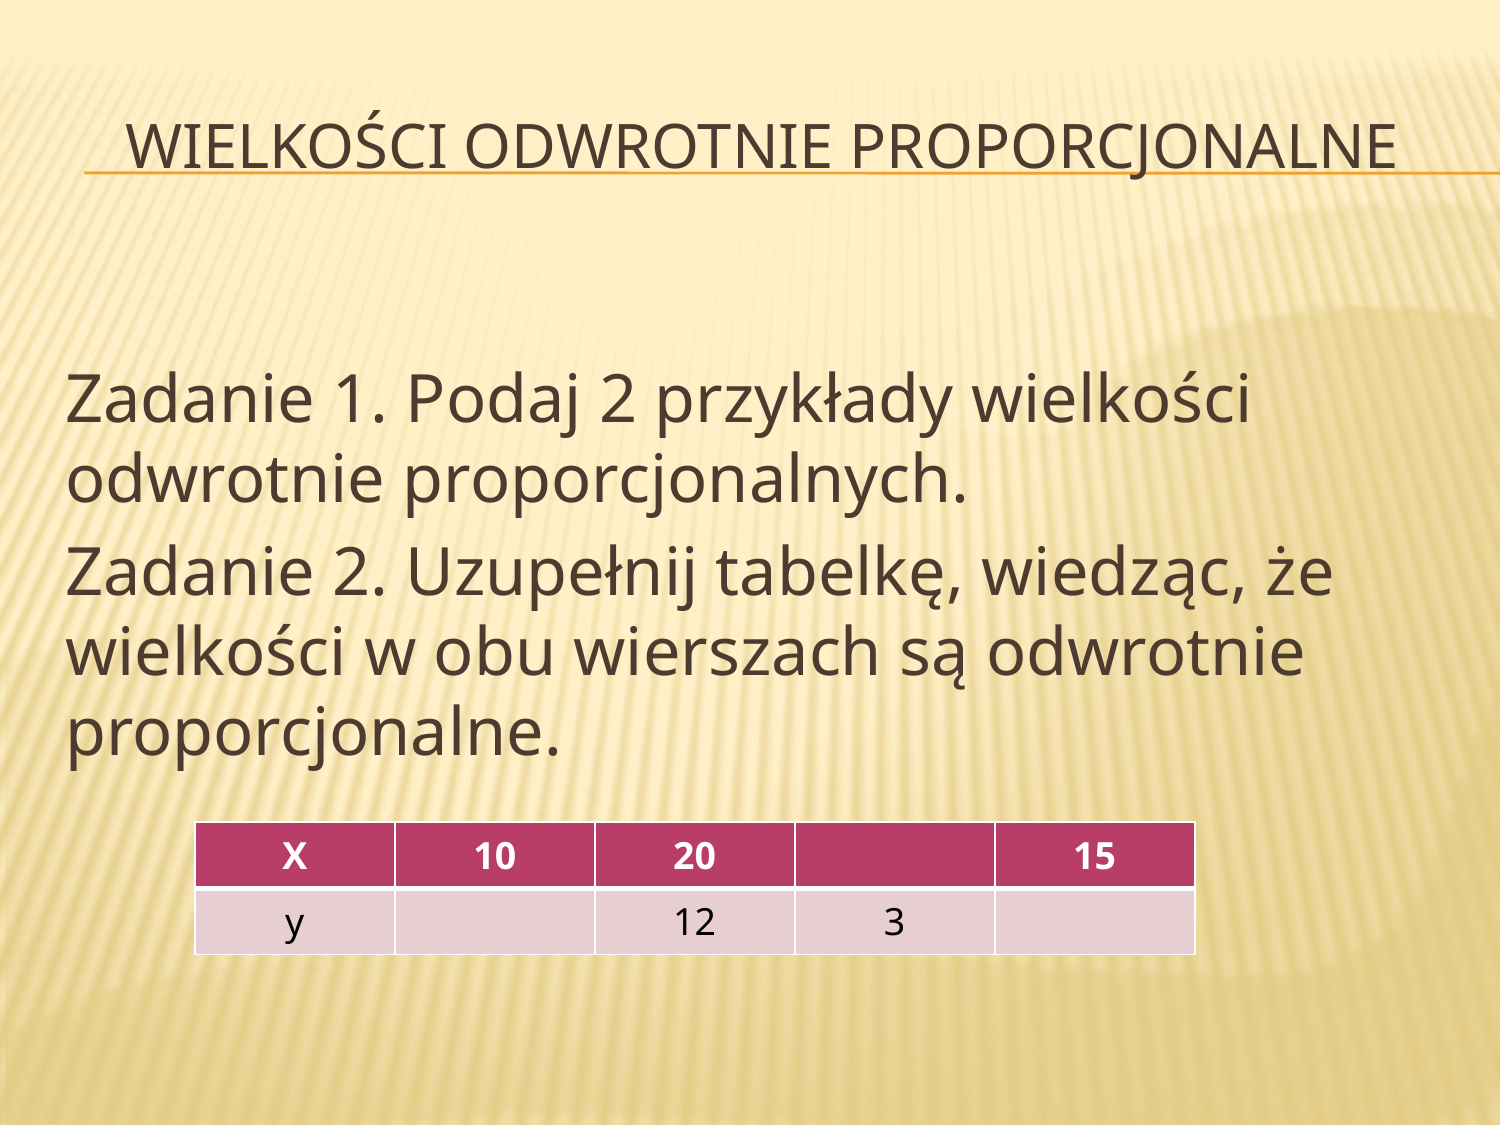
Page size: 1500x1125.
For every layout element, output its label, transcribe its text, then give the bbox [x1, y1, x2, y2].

table_cell y [196, 891, 394, 954]
table_cell [396, 891, 594, 954]
table_header 15 [996, 823, 1194, 886]
table_header 20 [596, 823, 794, 886]
table_cell 12 [596, 891, 794, 954]
title Wielkości odwrotnie proporcjonalne [50, 75, 1475, 213]
table_cell [996, 891, 1194, 954]
list Zadanie 1. Podaj 2 przykłady wielkości odwrotnie proporcjonalnych. Zadanie 2. Uzupełnij tabelkę, wiedząc, że wielkości w obu wierszach są odwrotnie proporcjonalne. [50, 254, 1475, 998]
table_cell 3 [796, 891, 994, 954]
table_header [796, 823, 994, 886]
table_header X [196, 823, 394, 886]
table_header 10 [396, 823, 594, 886]
